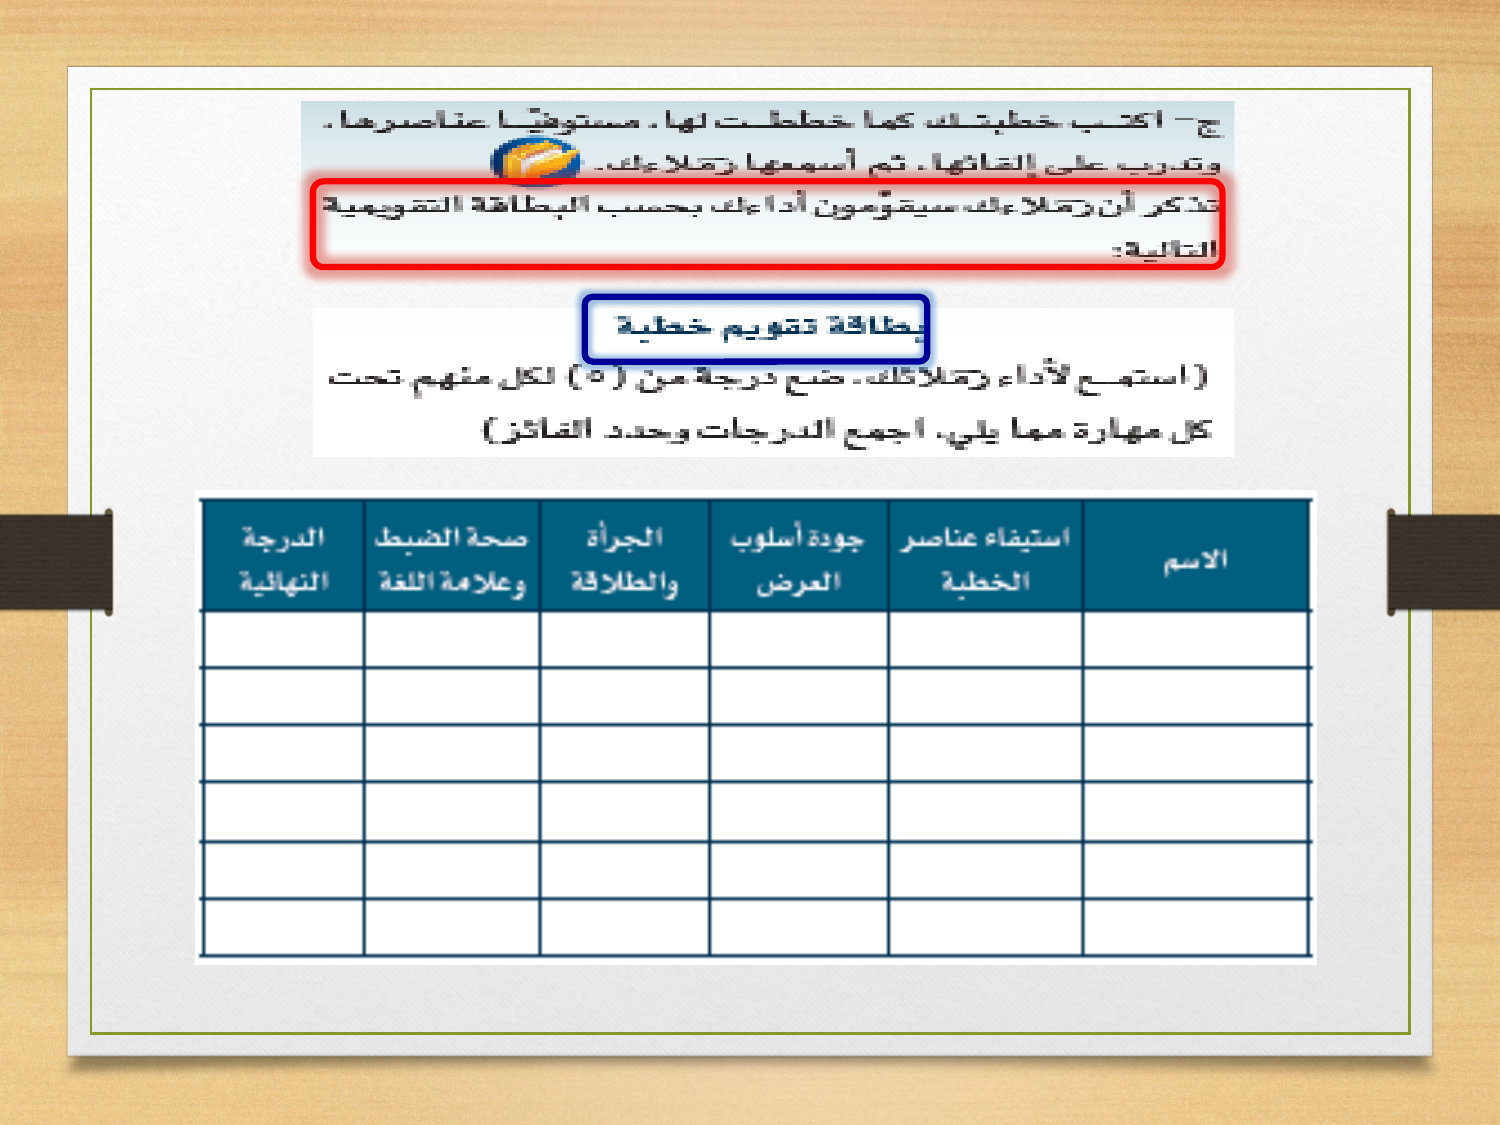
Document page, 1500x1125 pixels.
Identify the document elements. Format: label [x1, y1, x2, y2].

picture [0, 0, 1500, 1125]
text_box [583, 295, 929, 308]
